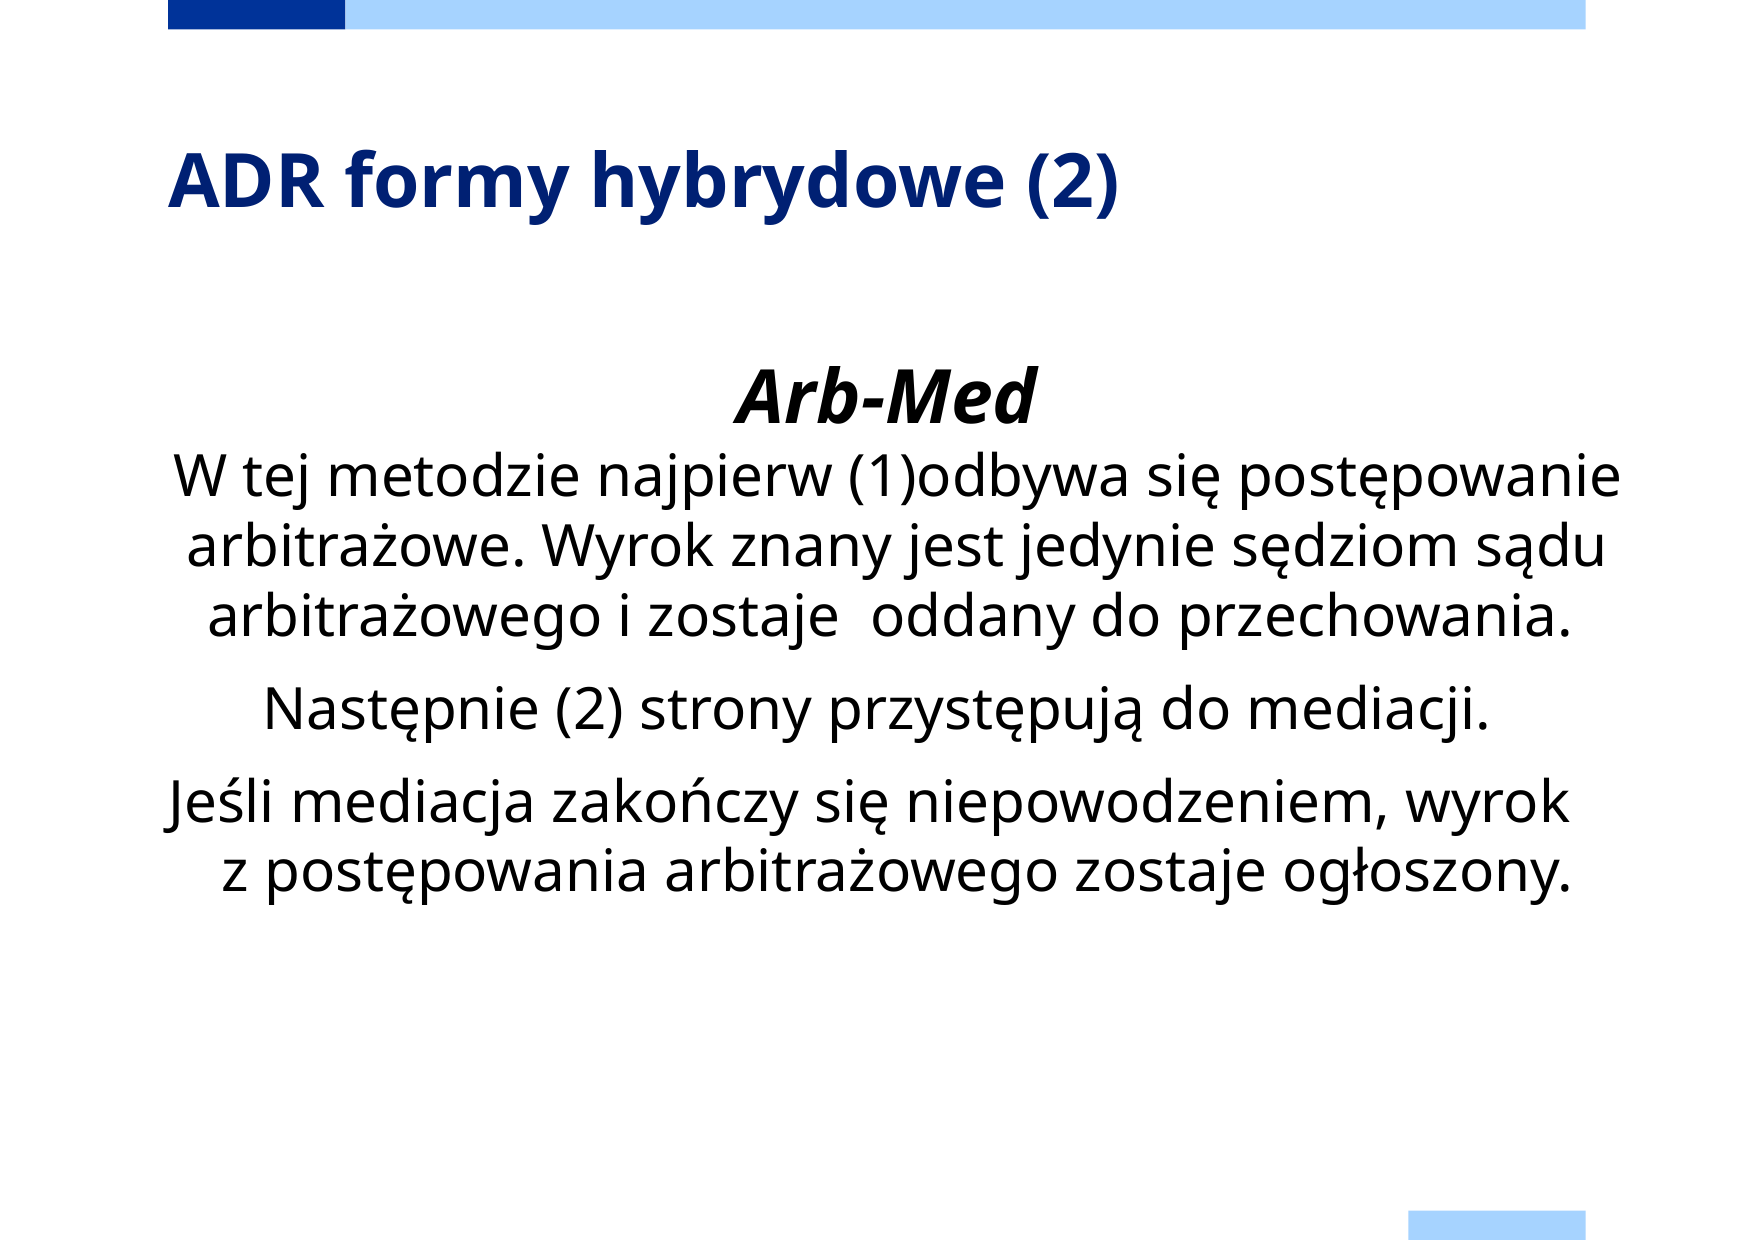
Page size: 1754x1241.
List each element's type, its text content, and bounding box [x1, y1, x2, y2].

title ADR formy hybrydowe (2) [168, 147, 1586, 325]
list Arb-Med W tej metodzie najpierw (1)odbywa się postępowanie arbitrażowe. Wyrok znany jest jedynie sędziom sądu arbitrażowego i zostaje oddany do przechowania. Następnie (2) strony przystępują do mediacji. Jeśli mediacja zakończy się niepowodzeniem, wyrok z postępowania arbitrażowego zostaje ogłoszony. [50, 348, 1704, 1188]
